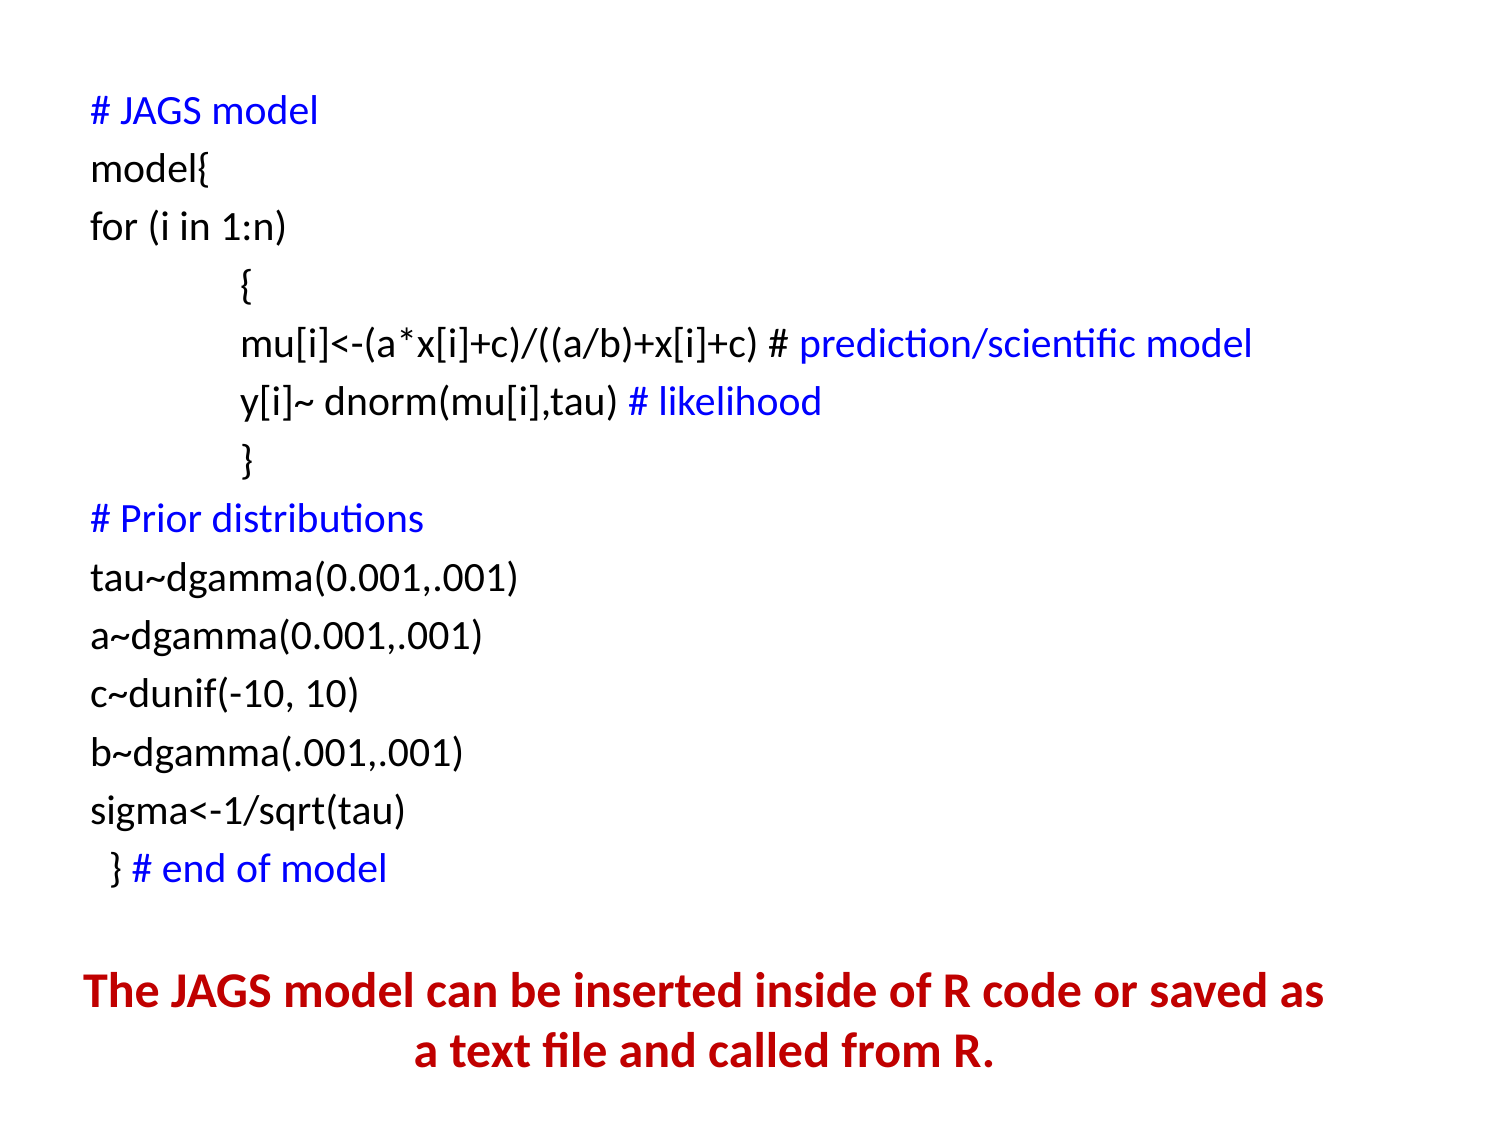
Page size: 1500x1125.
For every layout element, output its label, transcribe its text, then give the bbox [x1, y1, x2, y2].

list # JAGS model model{ for (i in 1:n) { mu[i]<-(a*x[i]+c)/((a/b)+x[i]+c) # prediction/scientific model y[i]~ dnorm(mu[i],tau) # likelihood } # Prior distributions tau~dgamma(0.001,.001) a~dgamma(0.001,.001) c~dunif(-10, 10) b~dgamma(.001,.001) sigma<-1/sqrt(tau) } # end of model [75, 75, 1425, 818]
text_box The JAGS model can be inserted inside of R code or saved as a text file and called from R. [68, 949, 1352, 1085]
